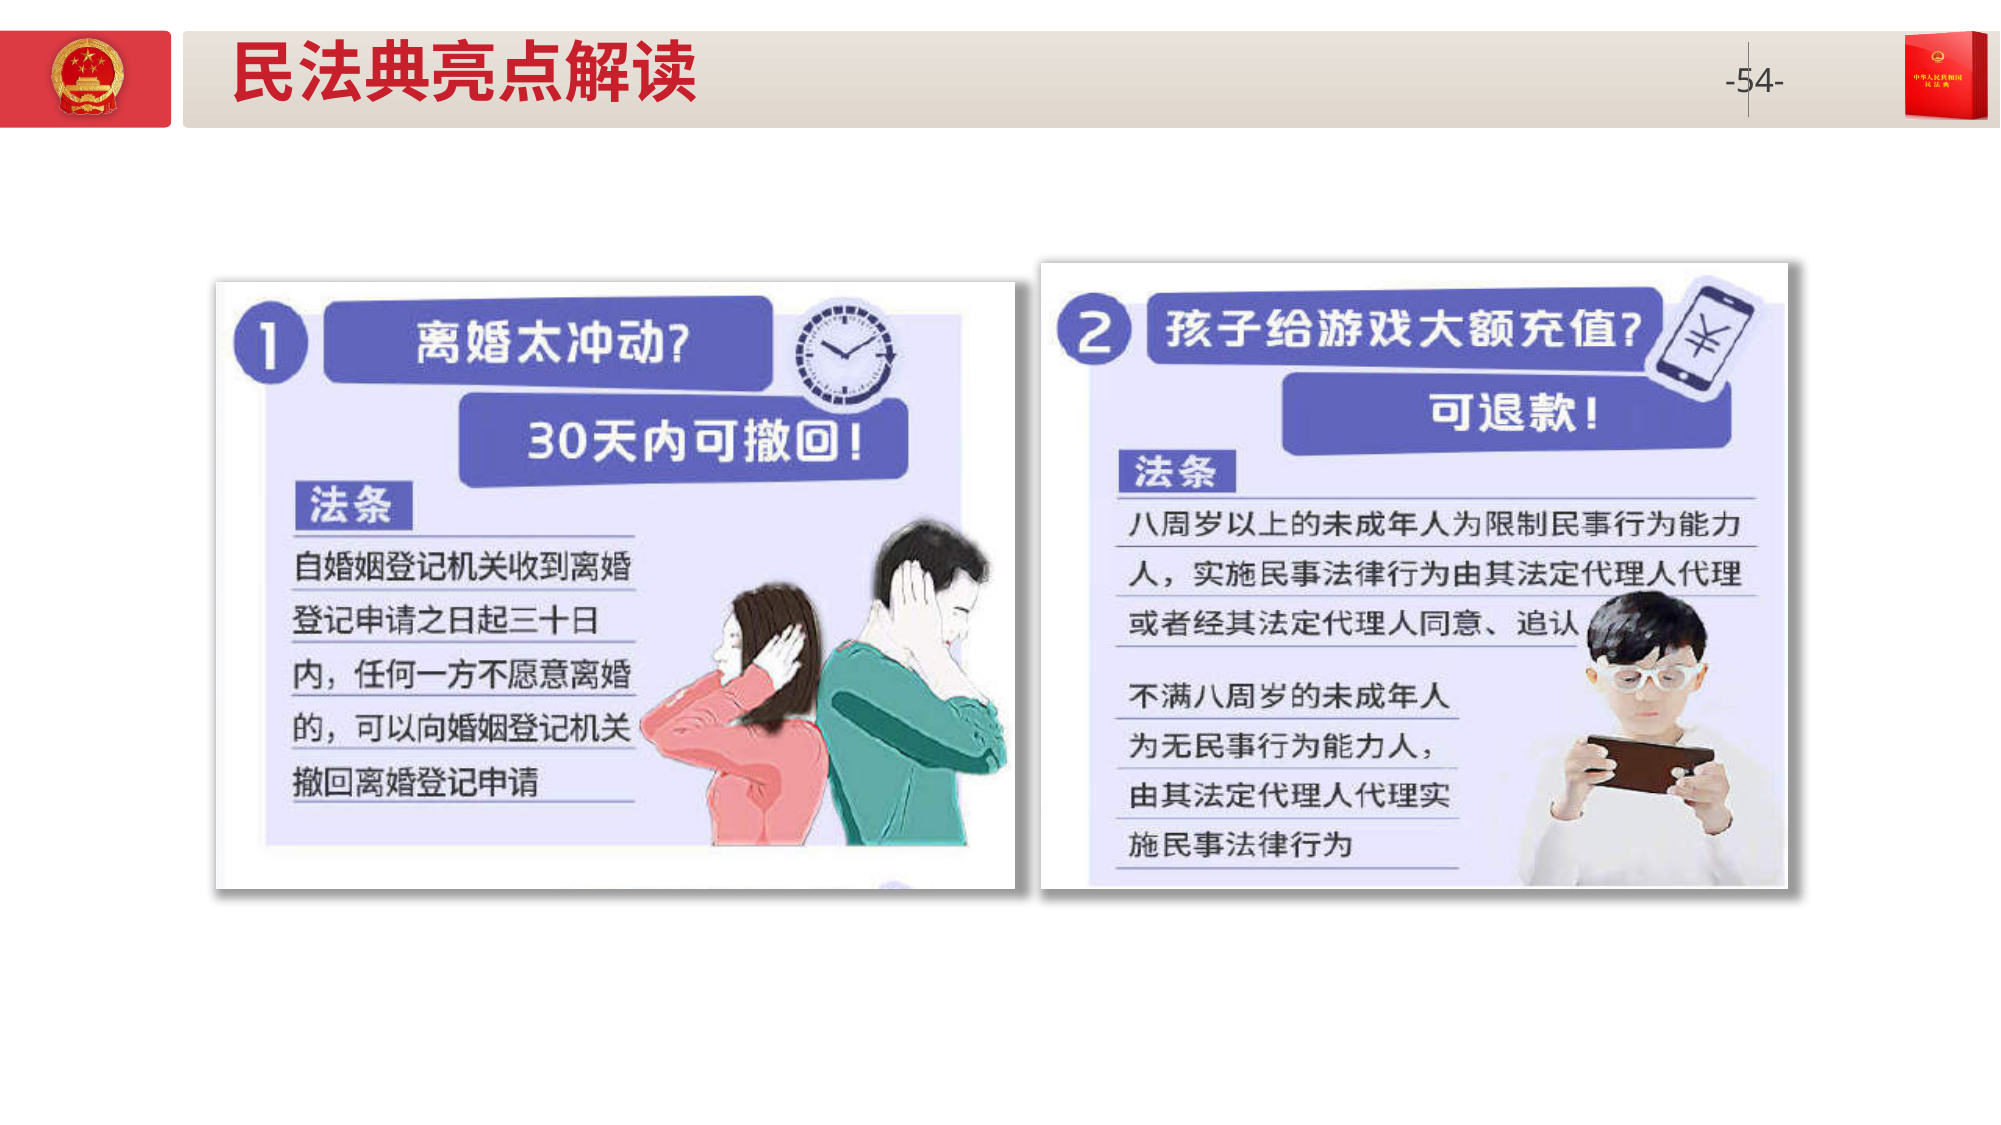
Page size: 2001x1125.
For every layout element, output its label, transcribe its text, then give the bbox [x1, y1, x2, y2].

title 民法典亮点解读 [215, 36, 1749, 115]
picture [216, 282, 1015, 890]
picture [1041, 263, 1788, 889]
picture [1865, 22, 2001, 120]
picture [44, 38, 127, 117]
